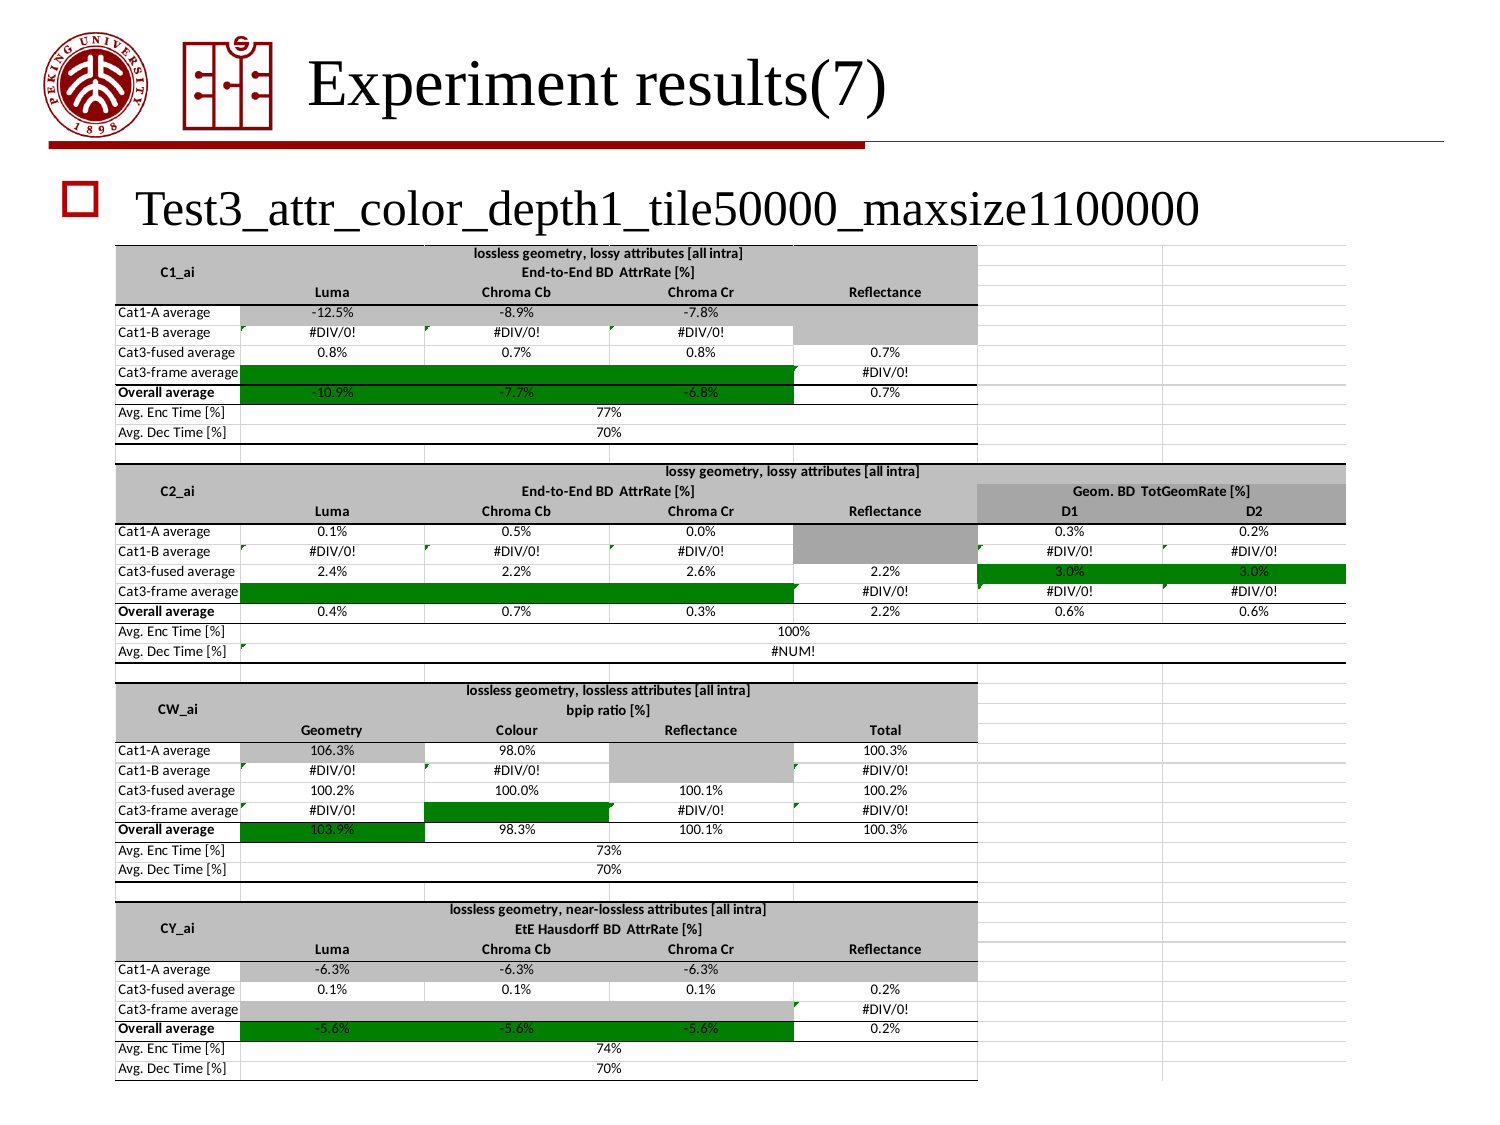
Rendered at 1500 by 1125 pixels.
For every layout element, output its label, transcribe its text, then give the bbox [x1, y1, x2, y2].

text_box Test3_attr_color_depth1_tile50000_maxsize1100000 [43, 173, 1454, 1082]
picture [115, 245, 1347, 1082]
picture [41, 30, 275, 139]
text_box Experiment results(7) [292, 30, 1444, 127]
